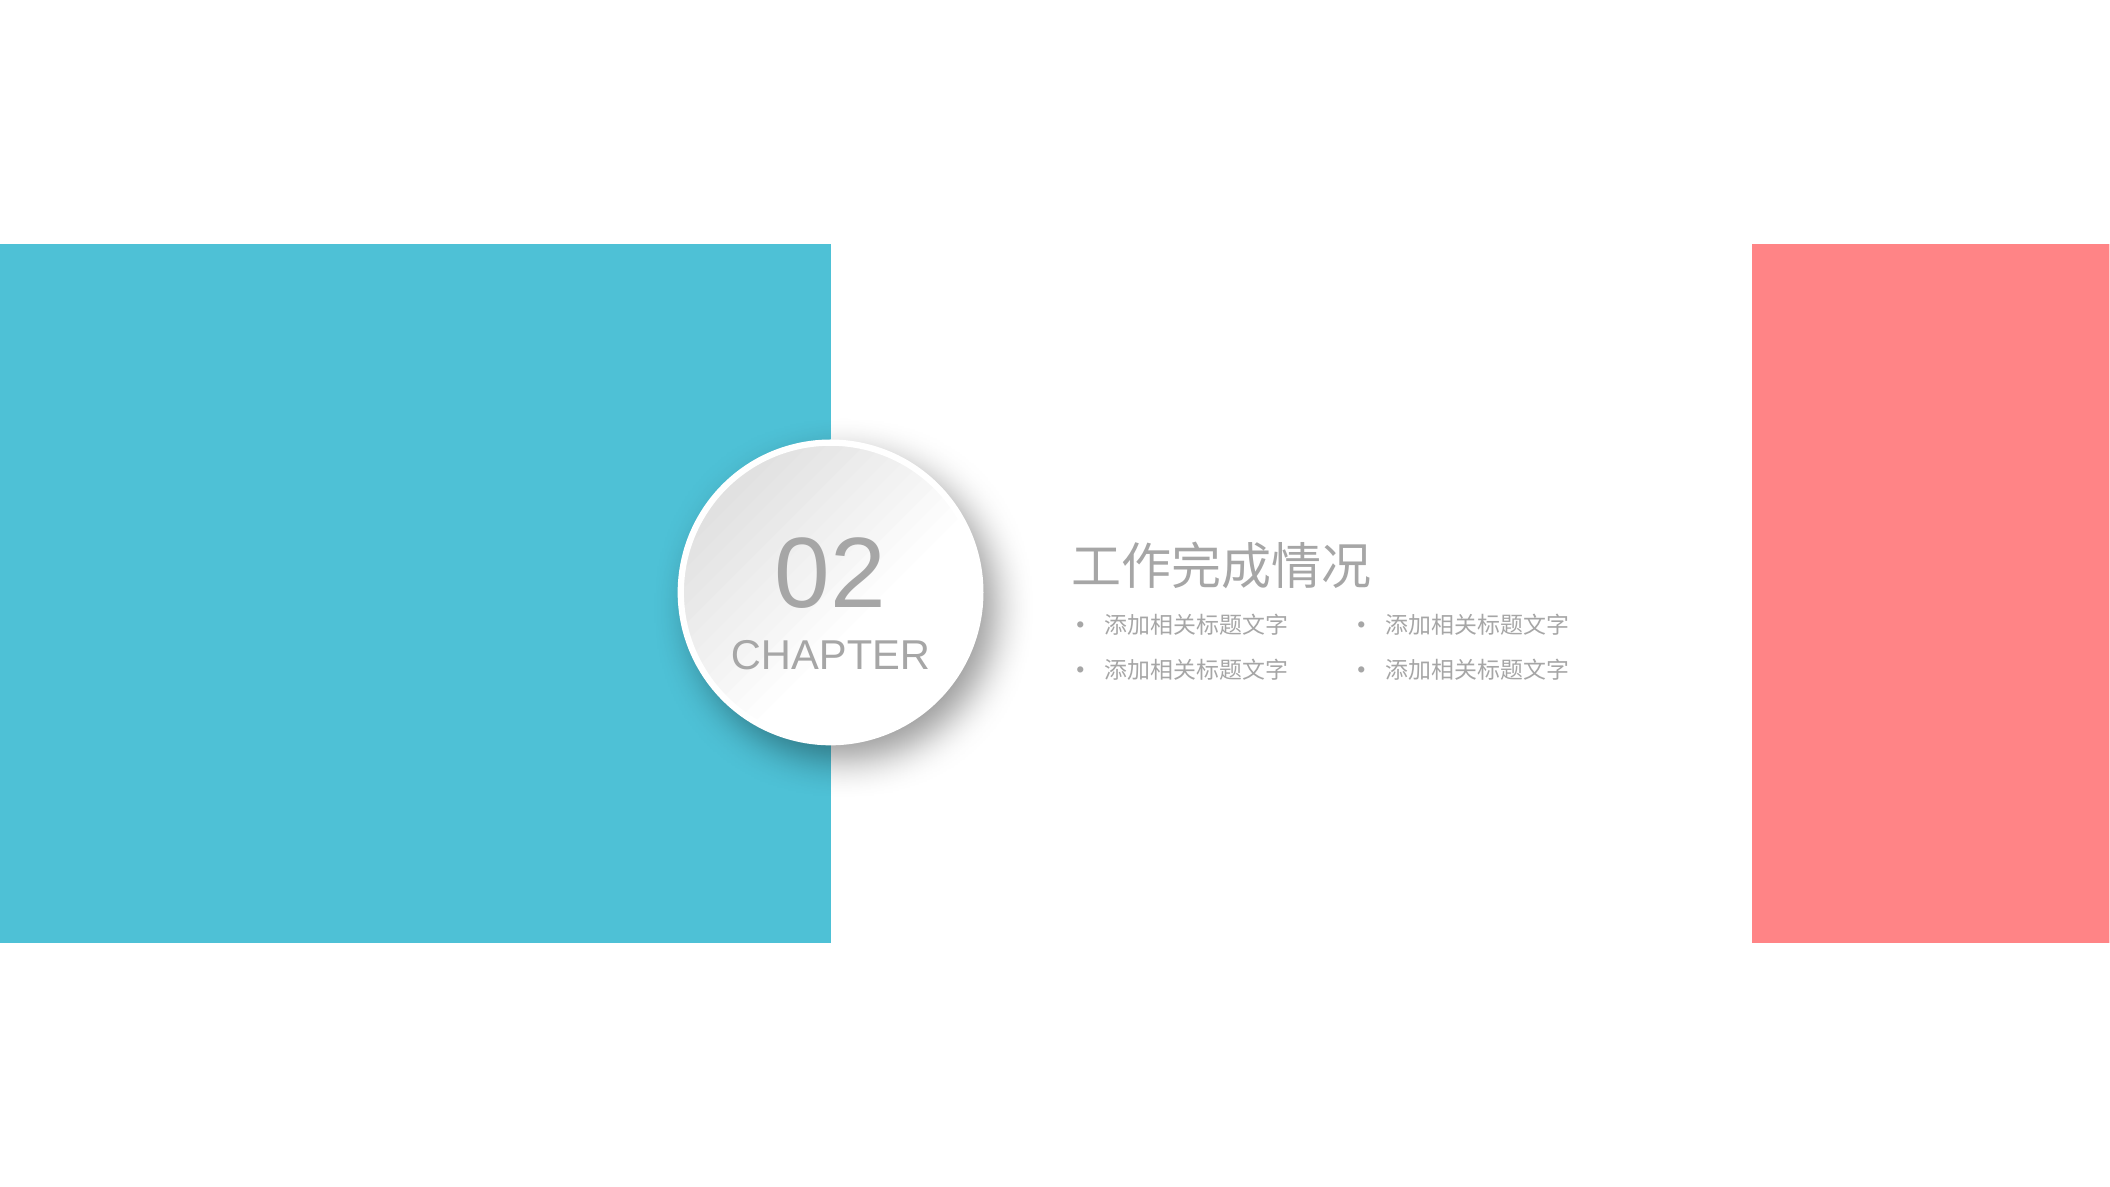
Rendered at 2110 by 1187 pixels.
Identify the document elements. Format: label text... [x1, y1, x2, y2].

text_box 工作完成情况 [1071, 534, 1595, 595]
text_box [1751, 243, 2110, 943]
text_box 添加相关标题文字 [1342, 648, 1585, 691]
text_box 02 CHAPTER [706, 507, 955, 678]
text_box 添加相关标题文字 [1061, 603, 1304, 646]
text_box 添加相关标题文字 [1061, 648, 1304, 691]
text_box [679, 441, 982, 744]
text_box [0, 243, 832, 943]
text_box 添加相关标题文字 [1342, 603, 1585, 646]
